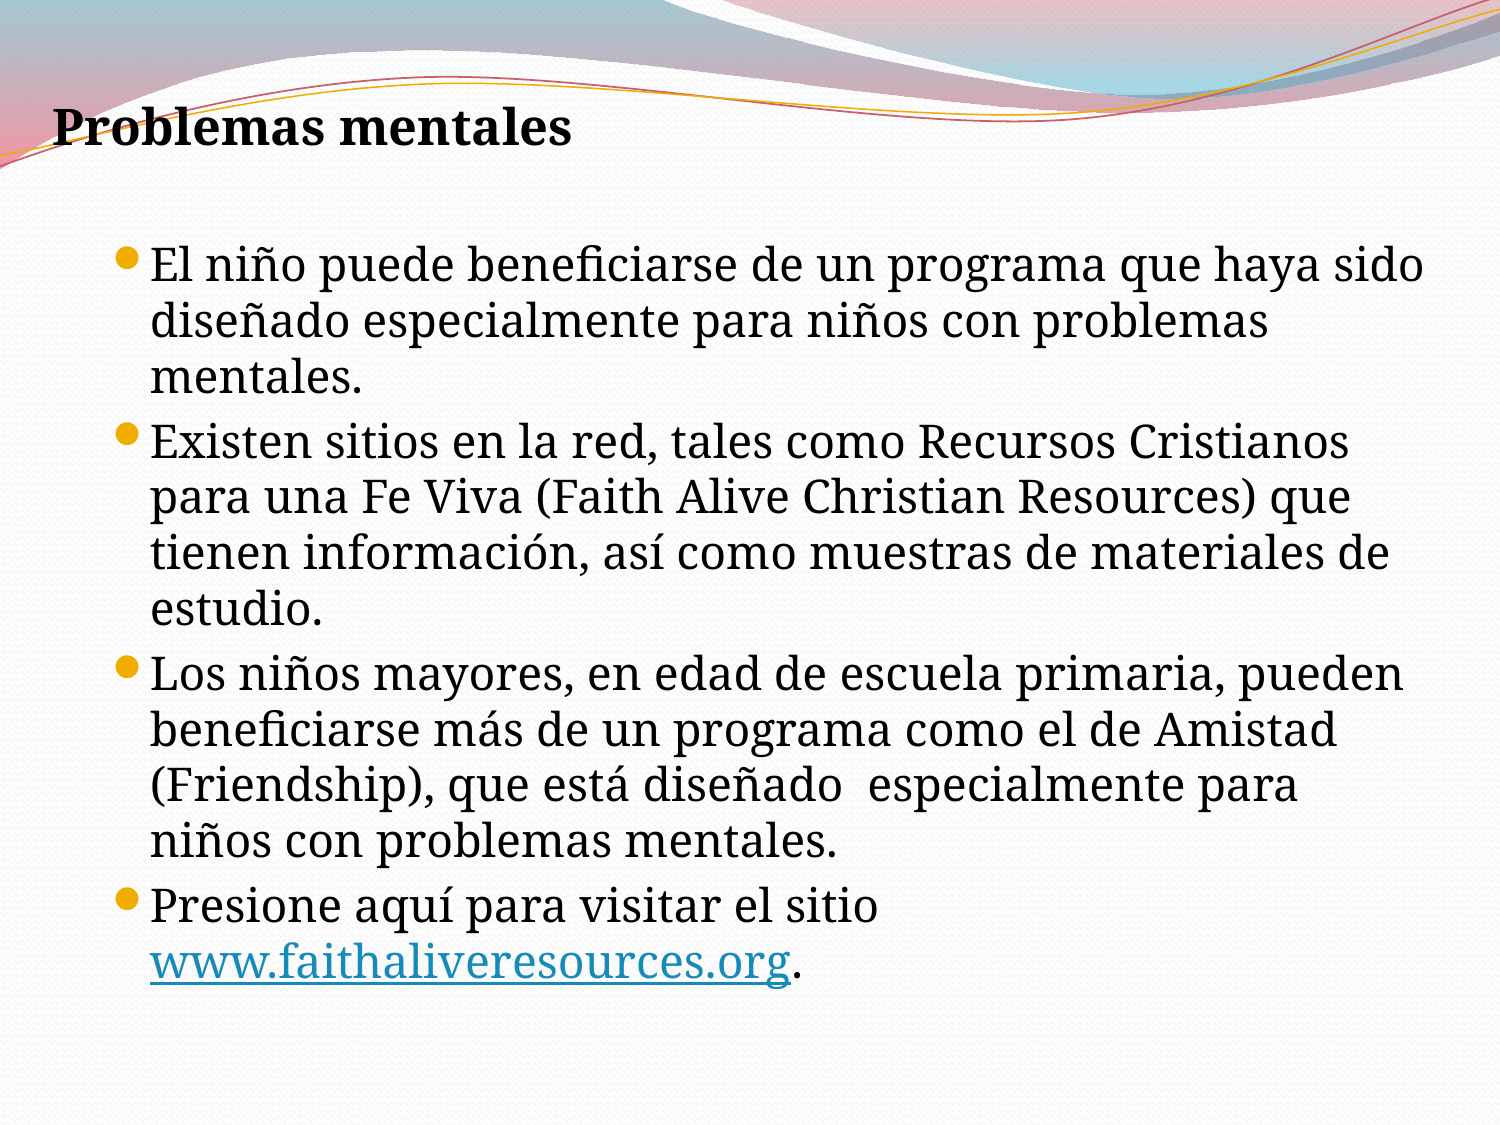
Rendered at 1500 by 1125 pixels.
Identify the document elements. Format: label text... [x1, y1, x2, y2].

list Problemas mentales El niño puede beneficiarse de un programa que haya sido diseñado especialmente para niños con problemas mentales. Existen sitios en la red, tales como Recursos Cristianos para una Fe Viva (Faith Alive Christian Resources) que tienen información, así como muestras de materiales de estudio. Los niños mayores, en edad de escuela primaria, pueden beneficiarse más de un programa como el de Amistad (Friendship), que está diseñado especialmente para niños con problemas mentales. Presione aquí para visitar el sitio www.faithaliveresources.org. [37, 87, 1450, 1075]
